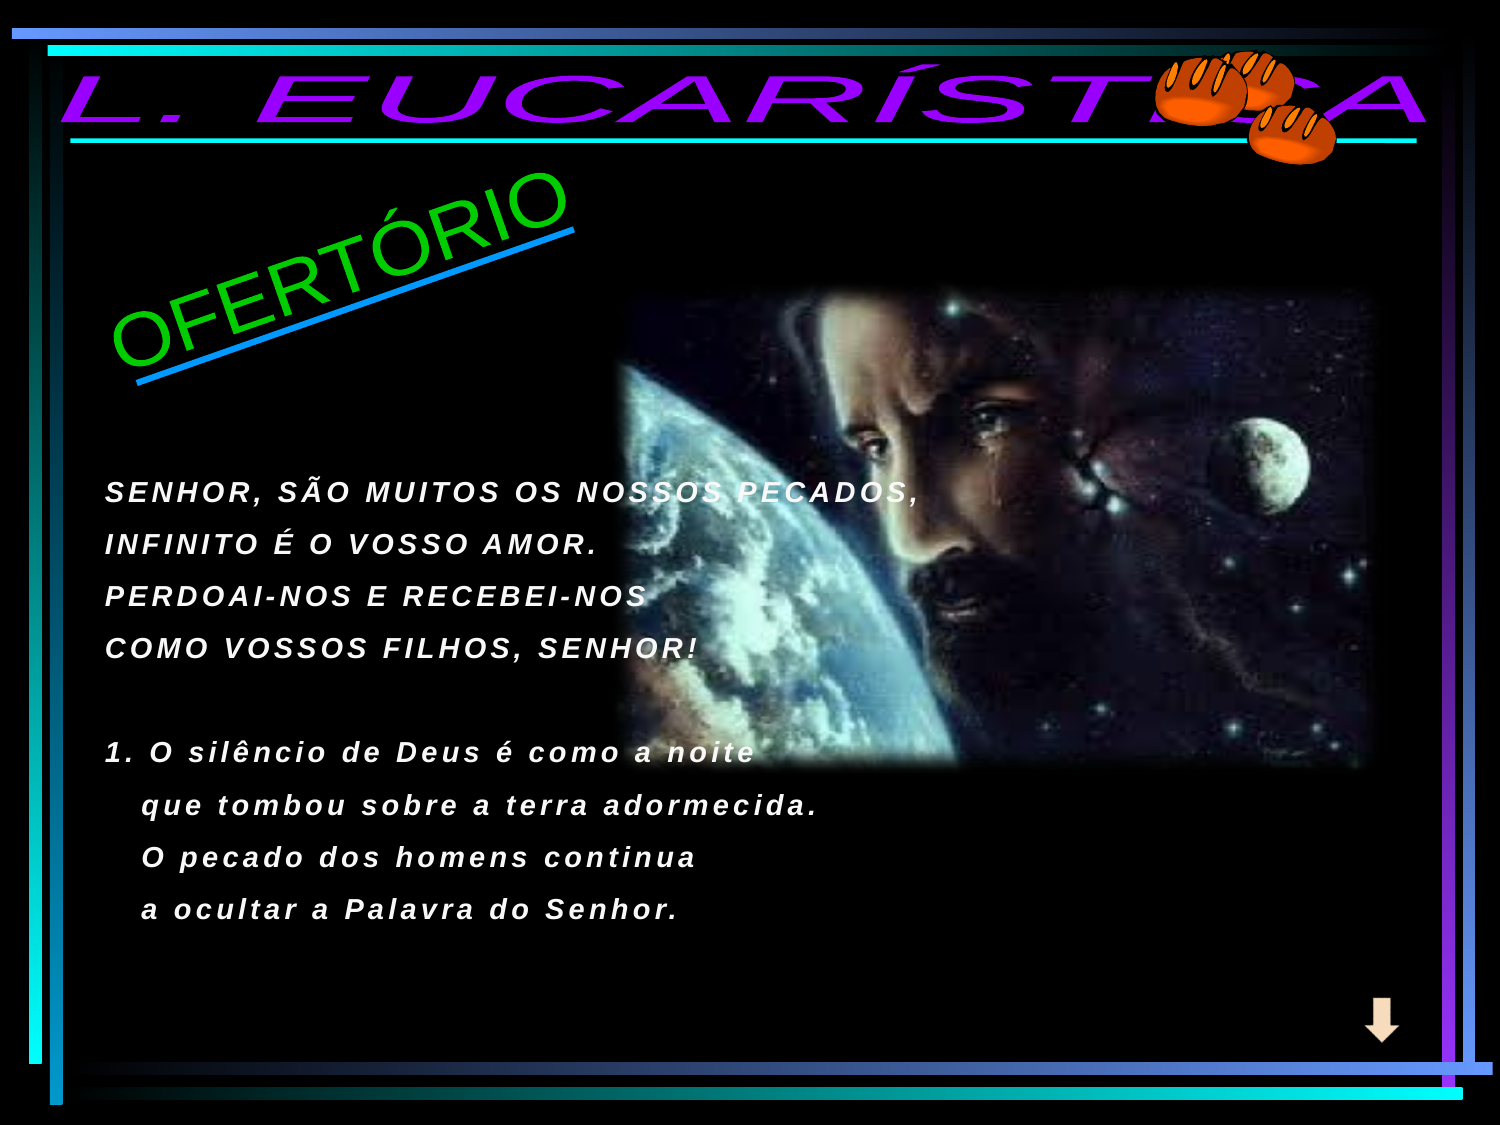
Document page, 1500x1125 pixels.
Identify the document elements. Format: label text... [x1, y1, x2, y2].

picture [1127, 42, 1341, 180]
picture [1363, 995, 1401, 1040]
text_box SENHOR, SÃO MUITOS OS NOSSOS PECADOS, INFINITO É O VOSSO AMOR. PERDOAI-NOS E RECEBEI-NOS COMO VOSSOS FILHOS, SENHOR! 1. O silêncio de Deus é como a noite que tombou sobre a terra adormecida. O pecado dos homens continua a ocultar a Palavra do Senhor. [90, 467, 1437, 952]
picture [610, 278, 1388, 776]
